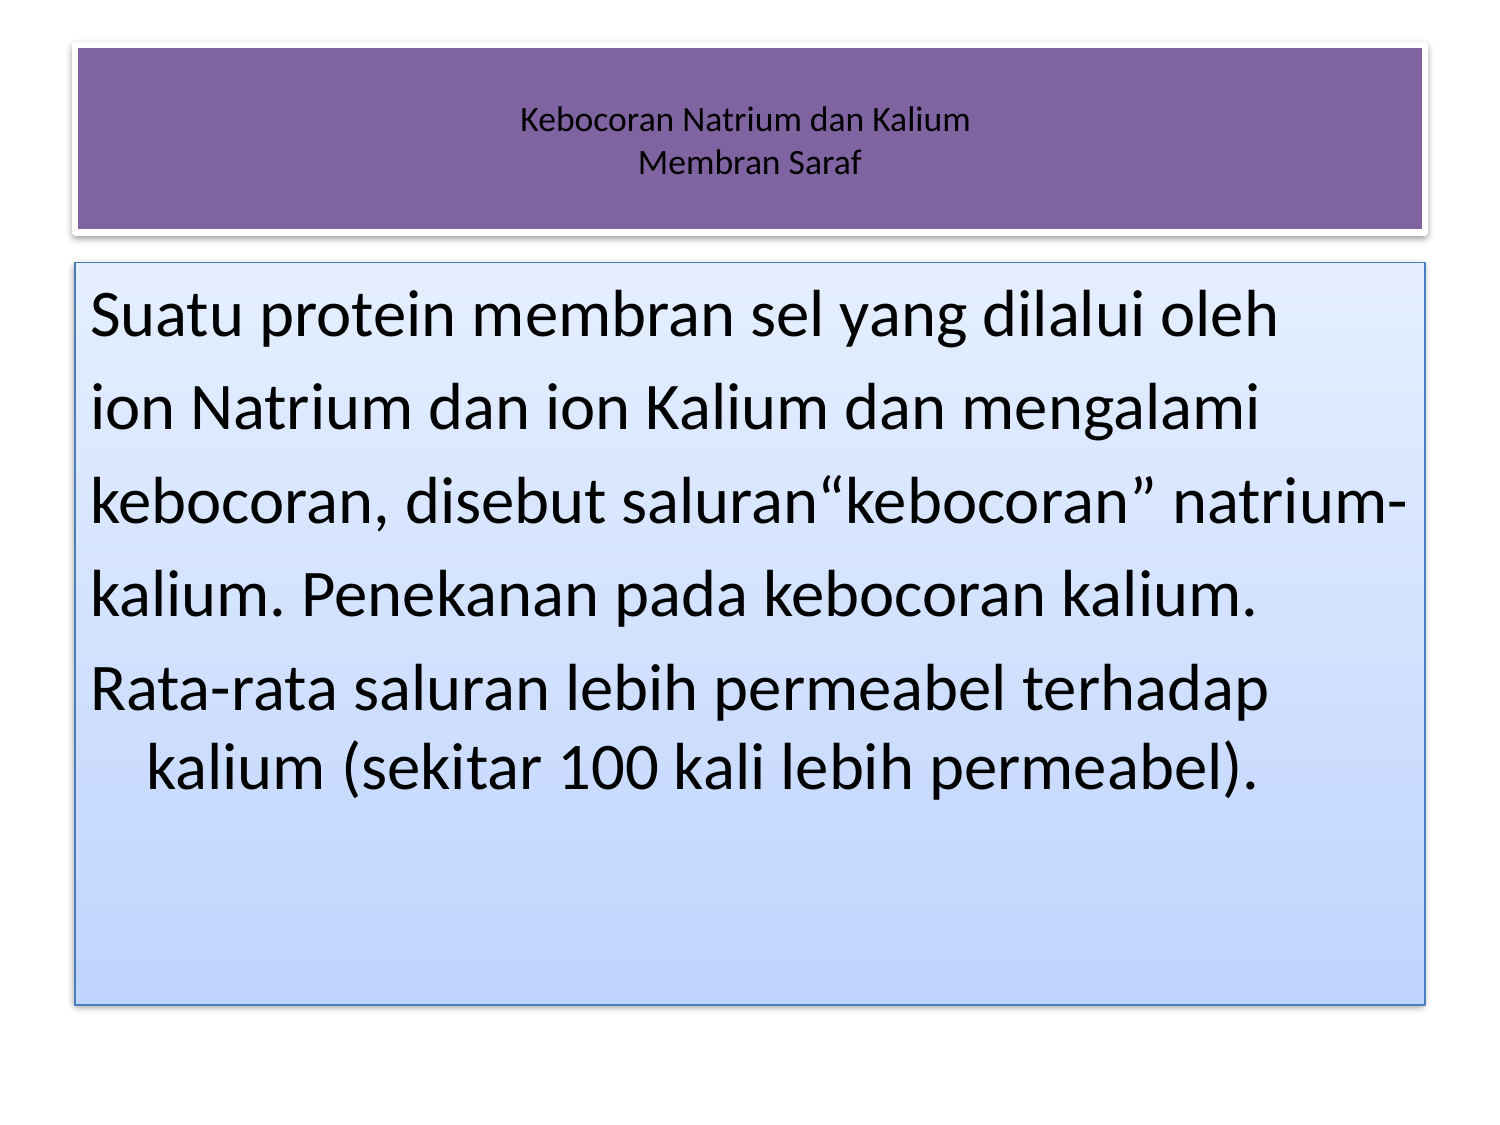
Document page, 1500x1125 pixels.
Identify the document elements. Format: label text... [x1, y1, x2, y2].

title Kebocoran Natrium dan Kalium Membran Saraf [72, 42, 1428, 236]
list Suatu protein membran sel yang dilalui oleh ion Natrium dan ion Kalium dan mengalami kebocoran, disebut saluran“kebocoran” natrium- kalium. Penekanan pada kebocoran kalium. Rata-rata saluran lebih permeabel terhadap kalium (sekitar 100 kali lebih permeabel). [74, 262, 1426, 1006]
